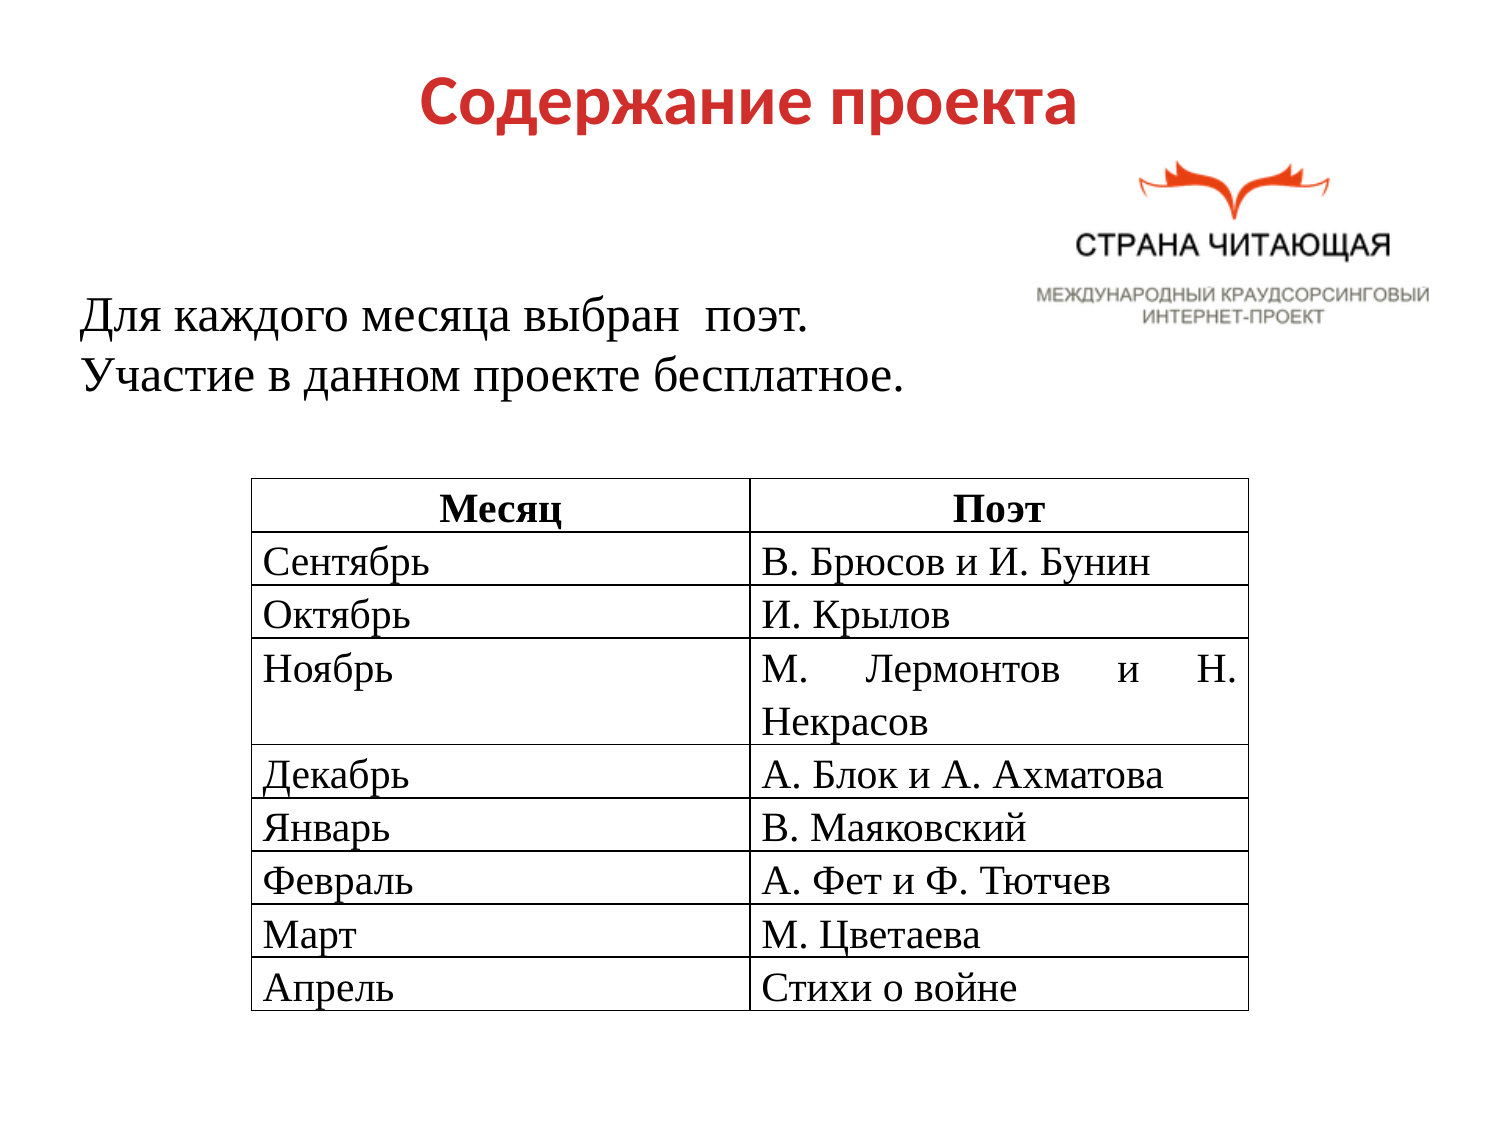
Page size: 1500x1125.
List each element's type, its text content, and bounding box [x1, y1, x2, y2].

table_cell М. Лермонтов и Н. Некрасов [751, 639, 1248, 744]
table_cell Февраль [252, 852, 749, 903]
table_cell Апрель [252, 958, 749, 1010]
table_cell Март [252, 905, 749, 956]
table_cell А. Фет и Ф. Тютчев [751, 852, 1248, 903]
table_cell А. Блок и А. Ахматова [751, 745, 1248, 797]
table_header Поэт [751, 479, 1248, 531]
table_cell В. Брюсов и И. Бунин [751, 533, 1248, 584]
text_box Для каждого месяца выбран поэт. Участие в данном проекте бесплатное. [64, 274, 1424, 410]
table_cell Стихи о войне [751, 958, 1248, 1010]
table_cell Ноябрь [252, 639, 749, 744]
table_cell Сентябрь [252, 533, 749, 584]
table_cell М. Цветаева [751, 905, 1248, 956]
picture [989, 139, 1468, 340]
table_cell Октябрь [252, 586, 749, 637]
table_cell Декабрь [252, 745, 749, 797]
table_cell И. Крылов [751, 586, 1248, 637]
title Содержание проекта [75, 45, 1425, 233]
table_header Месяц [252, 479, 749, 531]
table_cell Январь [252, 799, 749, 850]
table_cell В. Маяковский [751, 799, 1248, 850]
